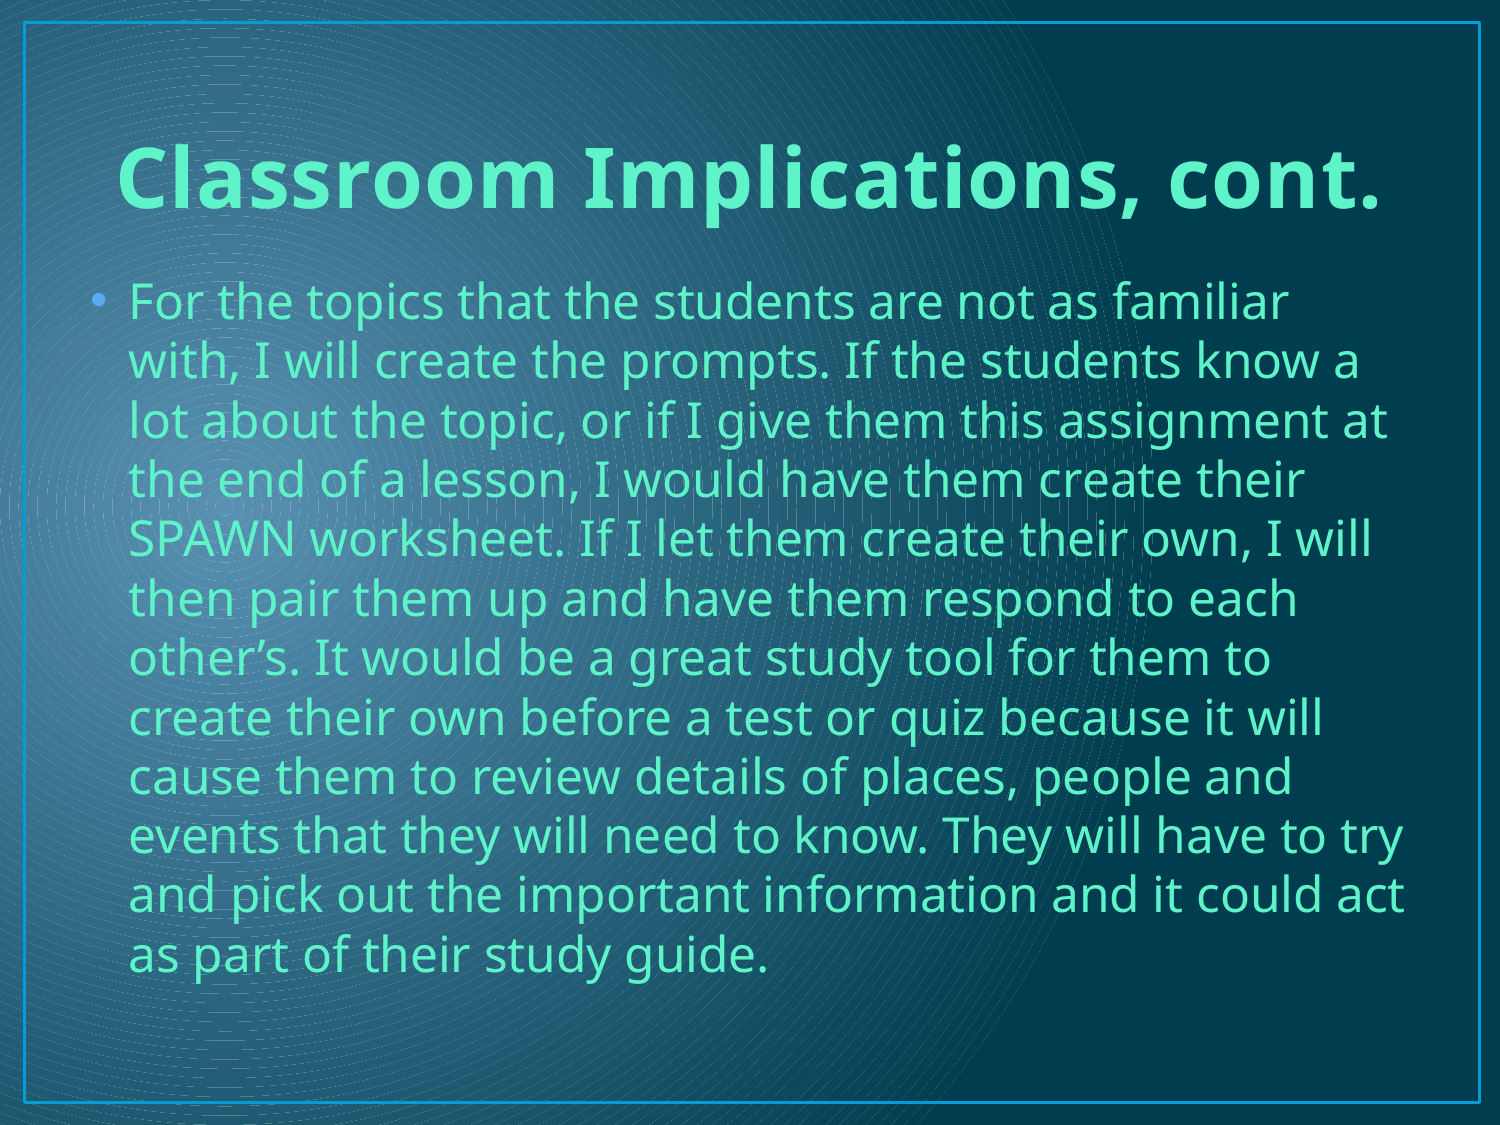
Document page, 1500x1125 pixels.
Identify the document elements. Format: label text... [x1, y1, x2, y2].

title Classroom Implications, cont. [75, 45, 1425, 233]
list For the topics that the students are not as familiar with, I will create the prompts. If the students know a lot about the topic, or if I give them this assignment at the end of a lesson, I would have them create their SPAWN worksheet. If I let them create their own, I will then pair them up and have them respond to each other’s. It would be a great study tool for them to create their own before a test or quiz because it will cause them to review details of places, people and events that they will need to know. They will have to try and pick out the important information and it could act as part of their study guide. [75, 262, 1425, 1005]
